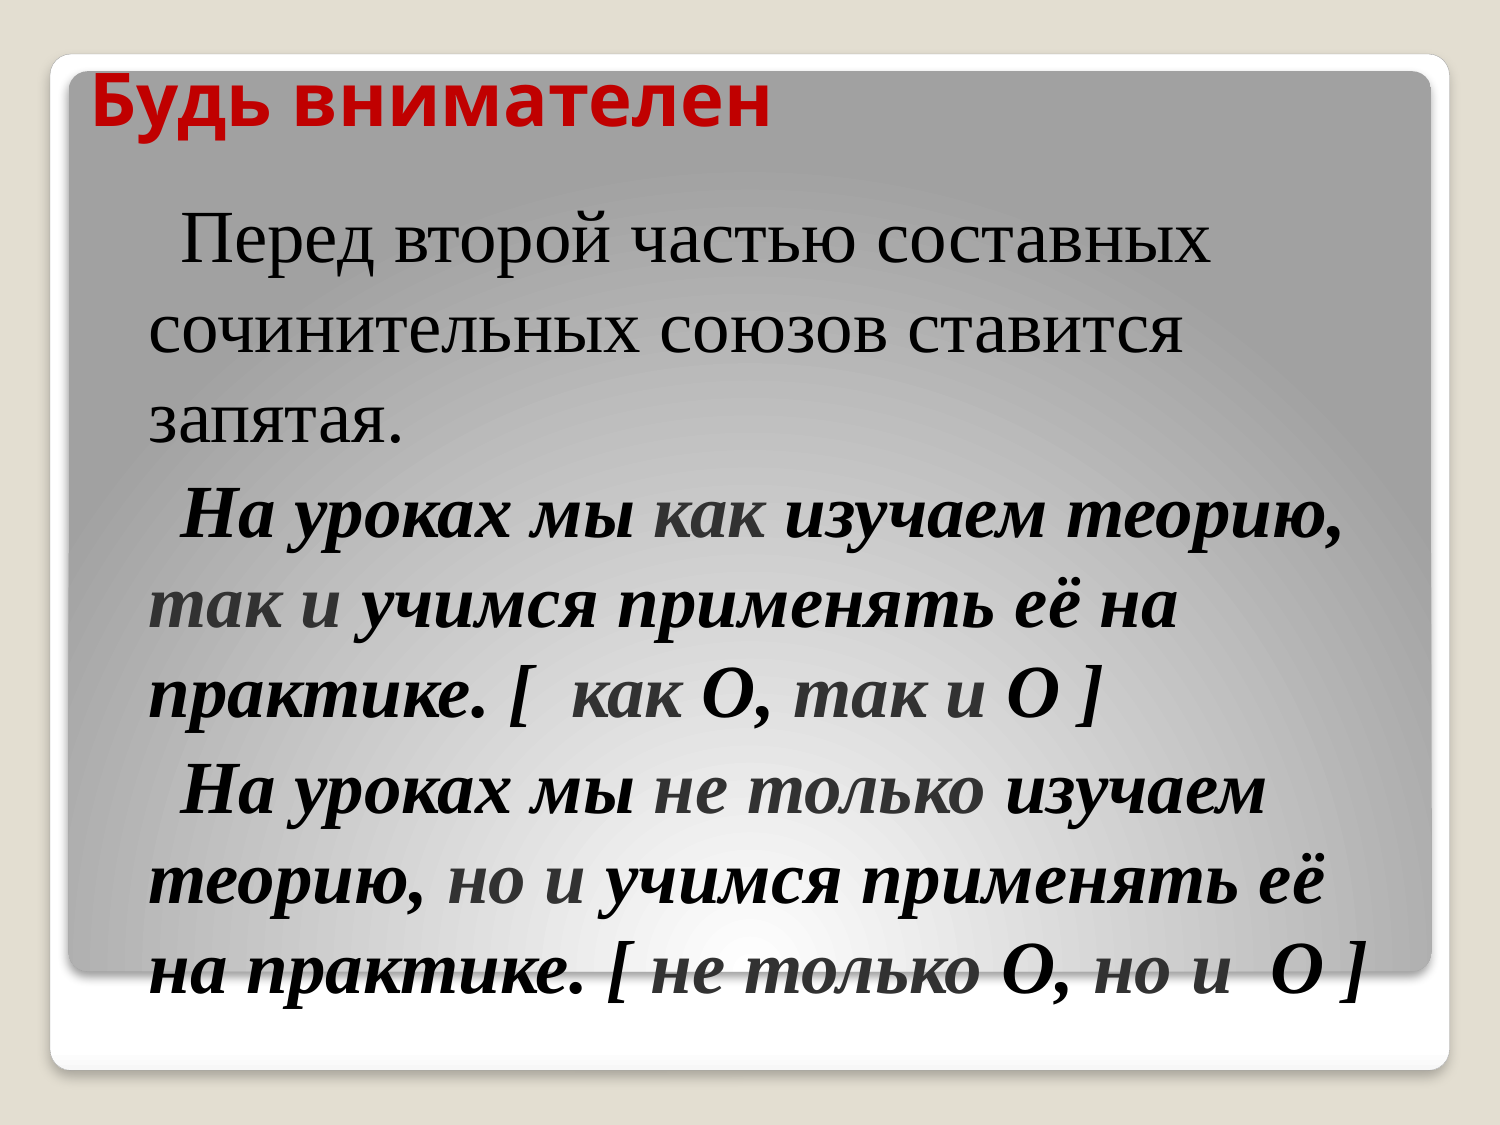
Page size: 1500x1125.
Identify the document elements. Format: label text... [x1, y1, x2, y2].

list Перед второй частью составных сочинительных союзов ставится запятая. На уроках мы как изучаем теорию, так и учимся применять её на практике. [ как O, так и O ] На уроках мы не только изучаем теорию, но и учимся применять её на практике. [ не только O, но и O ] [75, 172, 1425, 1005]
title Будь внимателен [75, 45, 1425, 149]
